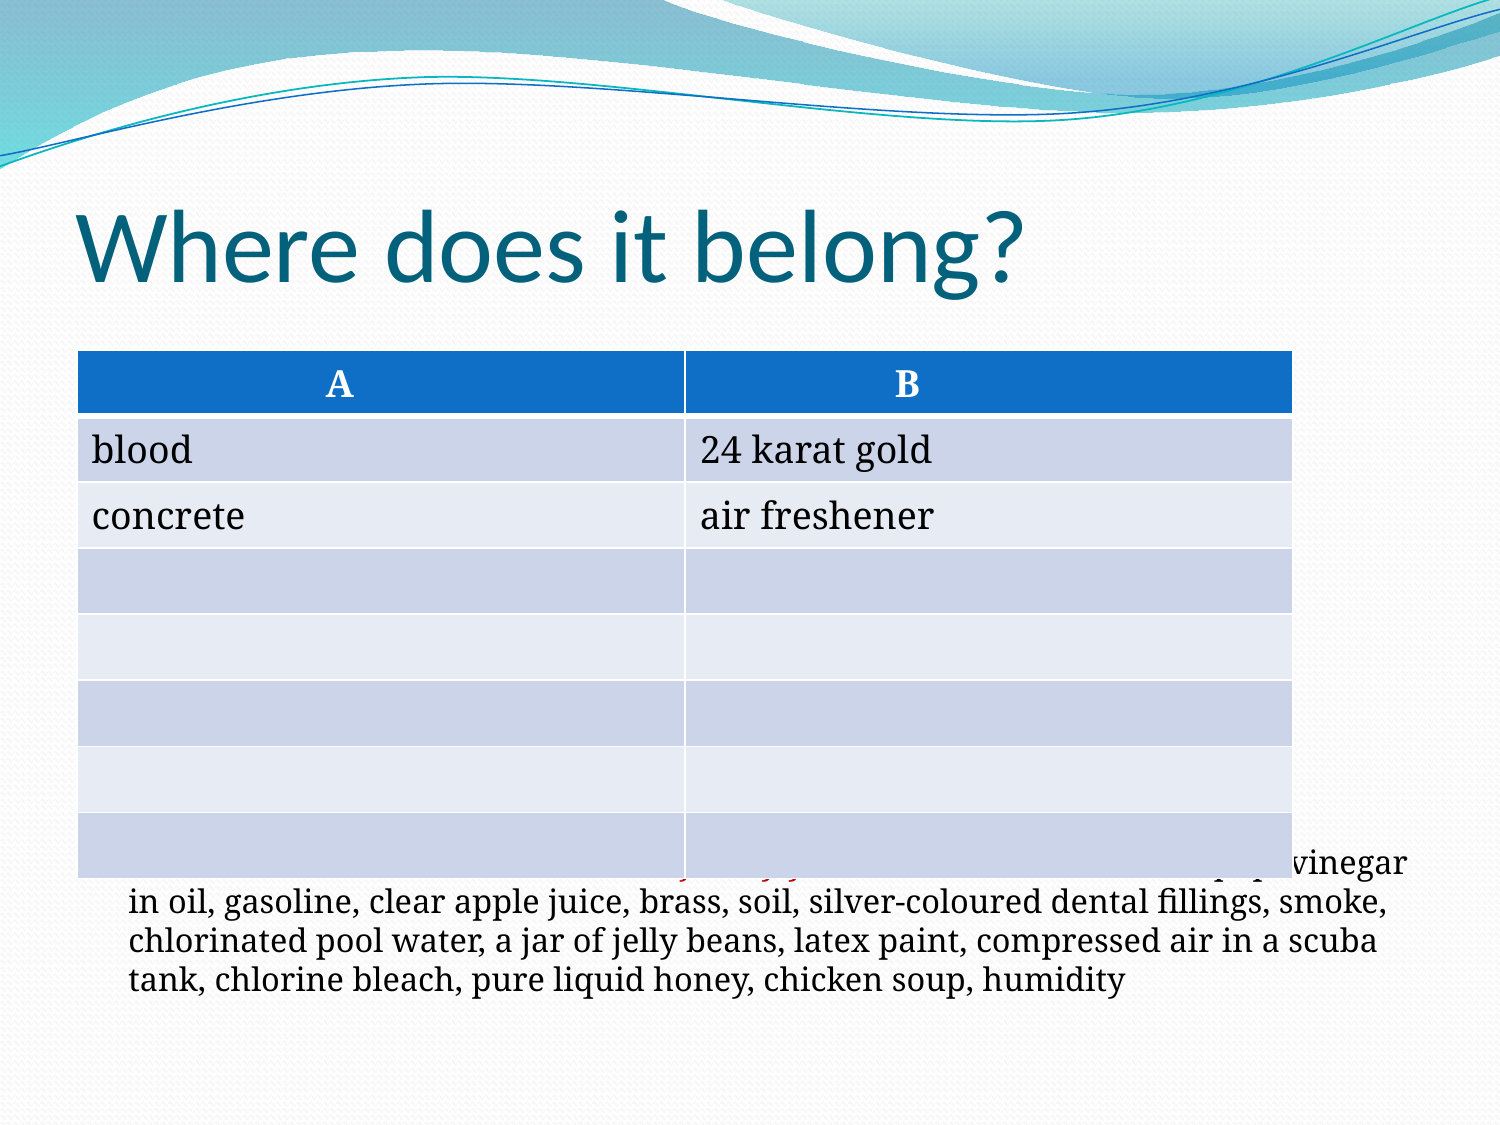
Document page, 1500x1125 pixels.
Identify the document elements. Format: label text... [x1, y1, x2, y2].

list Put each mixture in column A or B. Justify your choice! sand in water, pop, vinegar in oil, gasoline, clear apple juice, brass, soil, silver-coloured dental fillings, smoke, chlorinated pool water, a jar of jelly beans, latex paint, compressed air in a scuba tank, chlorine bleach, pure liquid honey, chicken soup, humidity [75, 834, 1425, 1038]
table_cell 24 karat gold [686, 419, 1292, 481]
table_cell [686, 549, 1292, 613]
table_cell [686, 681, 1292, 746]
table_cell [78, 681, 684, 746]
table_cell [686, 813, 1292, 878]
table_cell blood [78, 419, 684, 481]
table_cell concrete [78, 483, 684, 547]
title Where does it belong? [75, 115, 1425, 303]
table_cell [686, 615, 1292, 679]
table_cell air freshener [686, 483, 1292, 547]
table_cell [78, 549, 684, 613]
table_cell [686, 747, 1292, 812]
table_cell [78, 747, 684, 812]
table_cell [78, 615, 684, 679]
table_header B [686, 351, 1292, 413]
table_cell [78, 813, 684, 878]
table_header A [78, 351, 684, 413]
